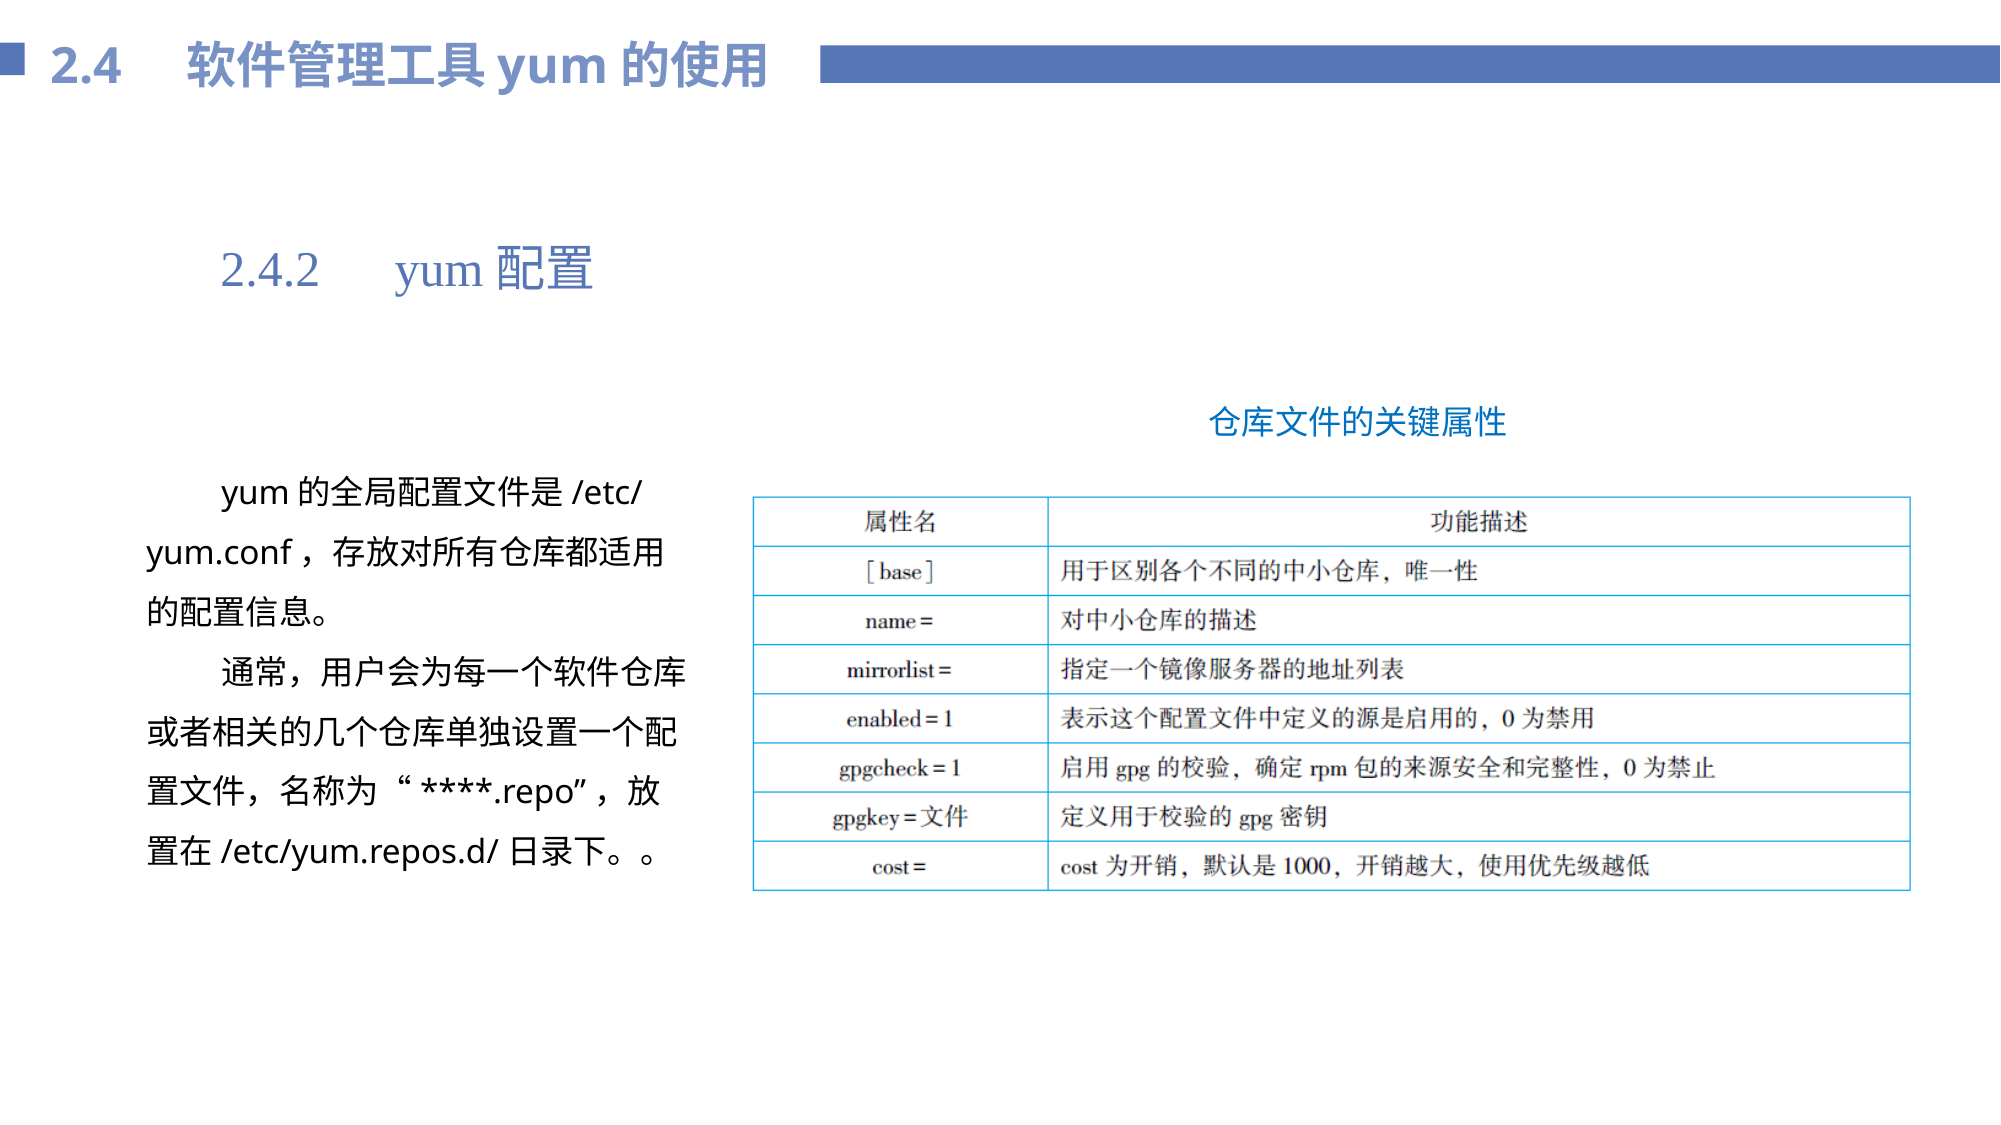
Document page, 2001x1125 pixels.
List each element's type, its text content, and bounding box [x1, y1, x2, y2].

text_box yum的全局配置文件是/etc/yum.conf，存放对所有仓库都适用的配置信息。 通常，用户会为每一个软件仓库或者相关的几个仓库单独设置一个配置文件，名称为“****.repo”，放置在/etc/yum.repos.d/日录下。。 [146, 451, 694, 871]
text_box [0, 41, 26, 76]
text_box 2.4 软件管理工具yum的使用 [50, 33, 771, 94]
text_box [819, 44, 2000, 84]
text_box 仓库文件的关键属性 [1193, 393, 1627, 449]
text_box 2.4.2 yum配置 [205, 229, 980, 304]
picture [748, 493, 1917, 896]
